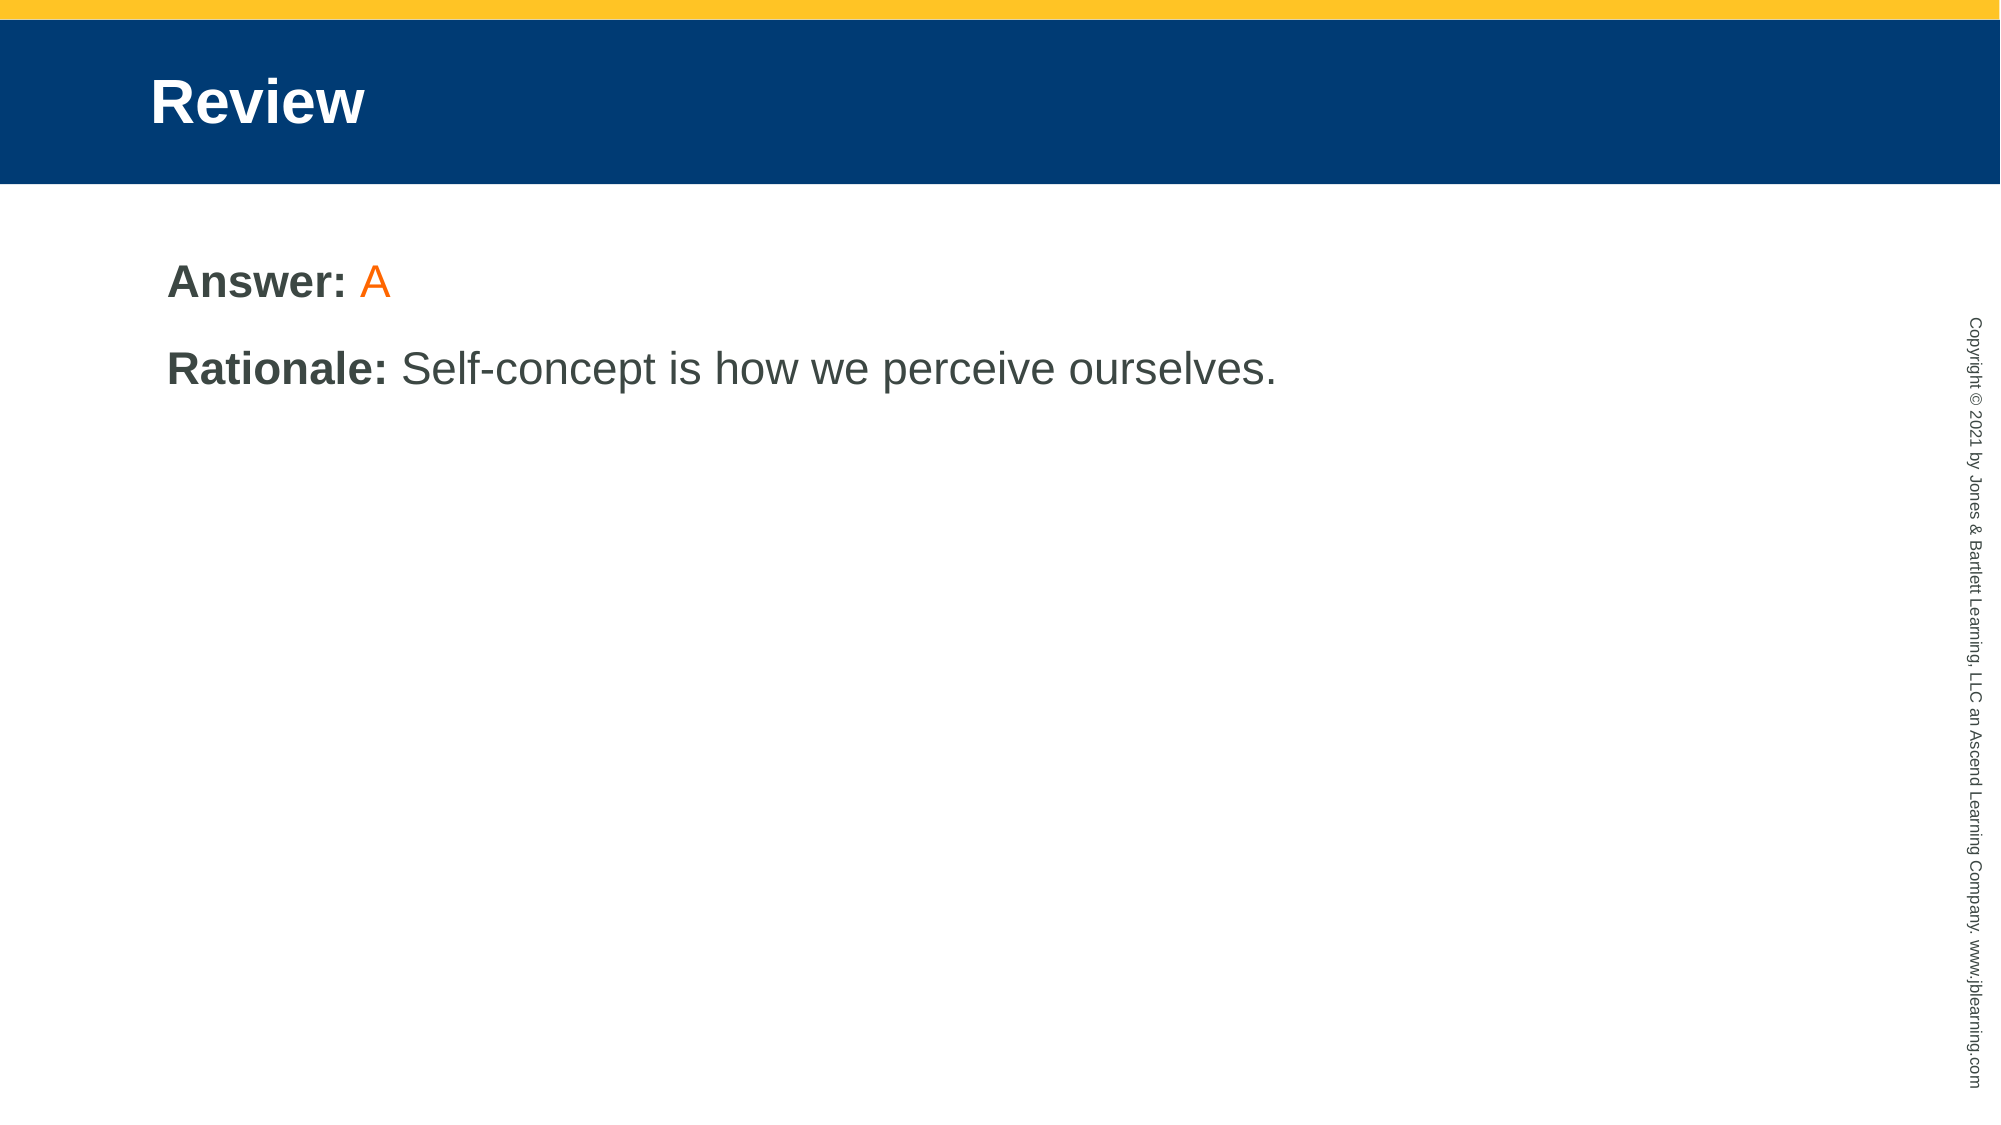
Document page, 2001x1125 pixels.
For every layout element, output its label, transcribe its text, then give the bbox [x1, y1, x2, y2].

title Review [0, 19, 2000, 185]
list Answer: A Rationale: Self-concept is how we perceive ourselves. [151, 244, 1840, 1016]
